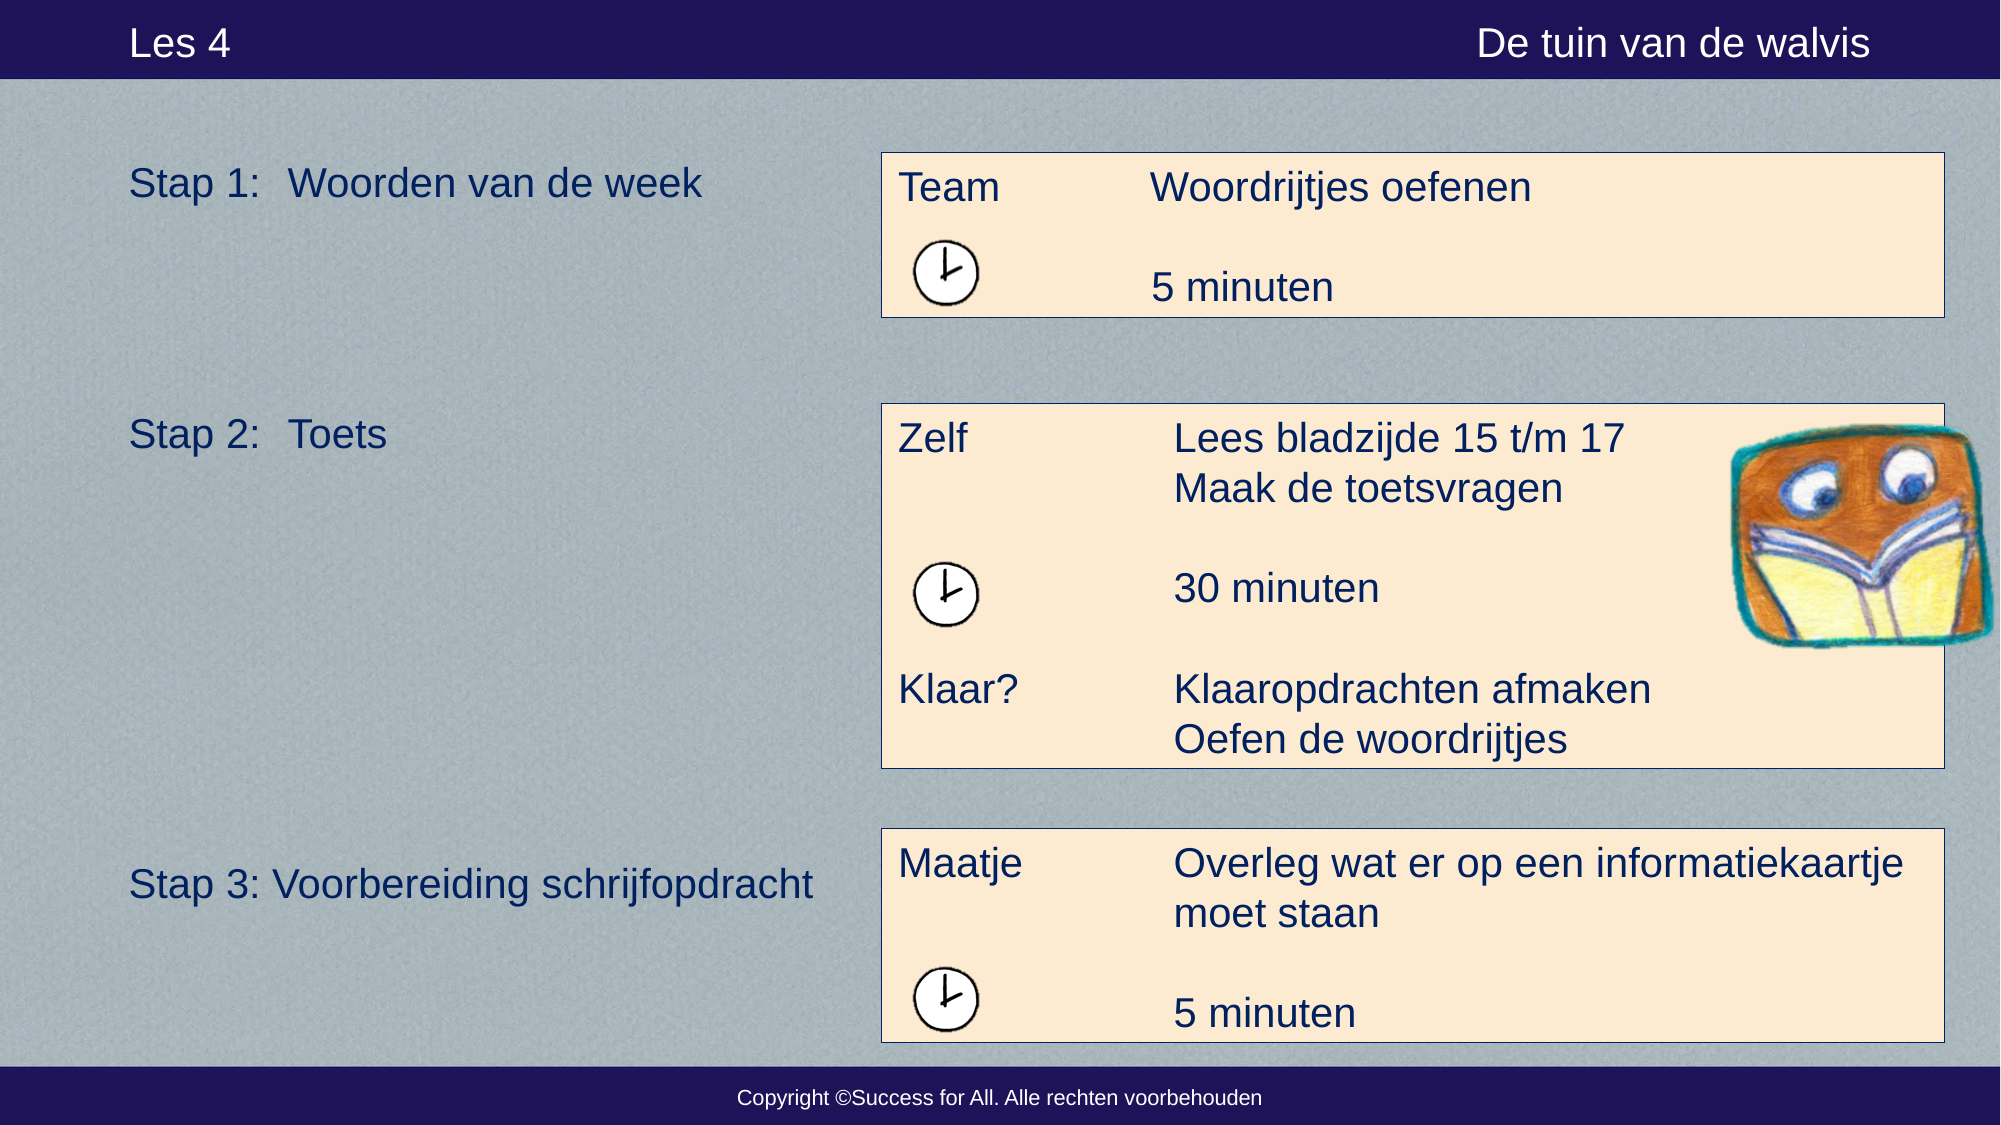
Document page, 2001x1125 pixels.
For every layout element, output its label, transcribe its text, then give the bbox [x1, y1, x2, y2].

text_box Stap 1: Woorden van de week Stap 2: Toets Stap 3: Voorbereiding schrijfopdracht [114, 148, 907, 1064]
text_box Zelf Lees bladzijde 15 t/m 17 Maak de toetsvragen 30 minuten Klaar? Klaaropdrachten afmaken Oefen de woordrijtjes [881, 403, 1945, 769]
picture [0, 0, 2001, 1125]
text_box De tuin van de walvis [999, 8, 1886, 73]
text_box Les 4 [114, 8, 354, 73]
text_box Maatje Overleg wat er op een informatiekaartje moet staan 5 minuten [881, 828, 1945, 1043]
text_box Team Woordrijtjes oefenen 5 minuten [881, 152, 1945, 318]
text_box Copyright ©Success for All. Alle rechten voorbehouden [0, 1076, 2000, 1125]
